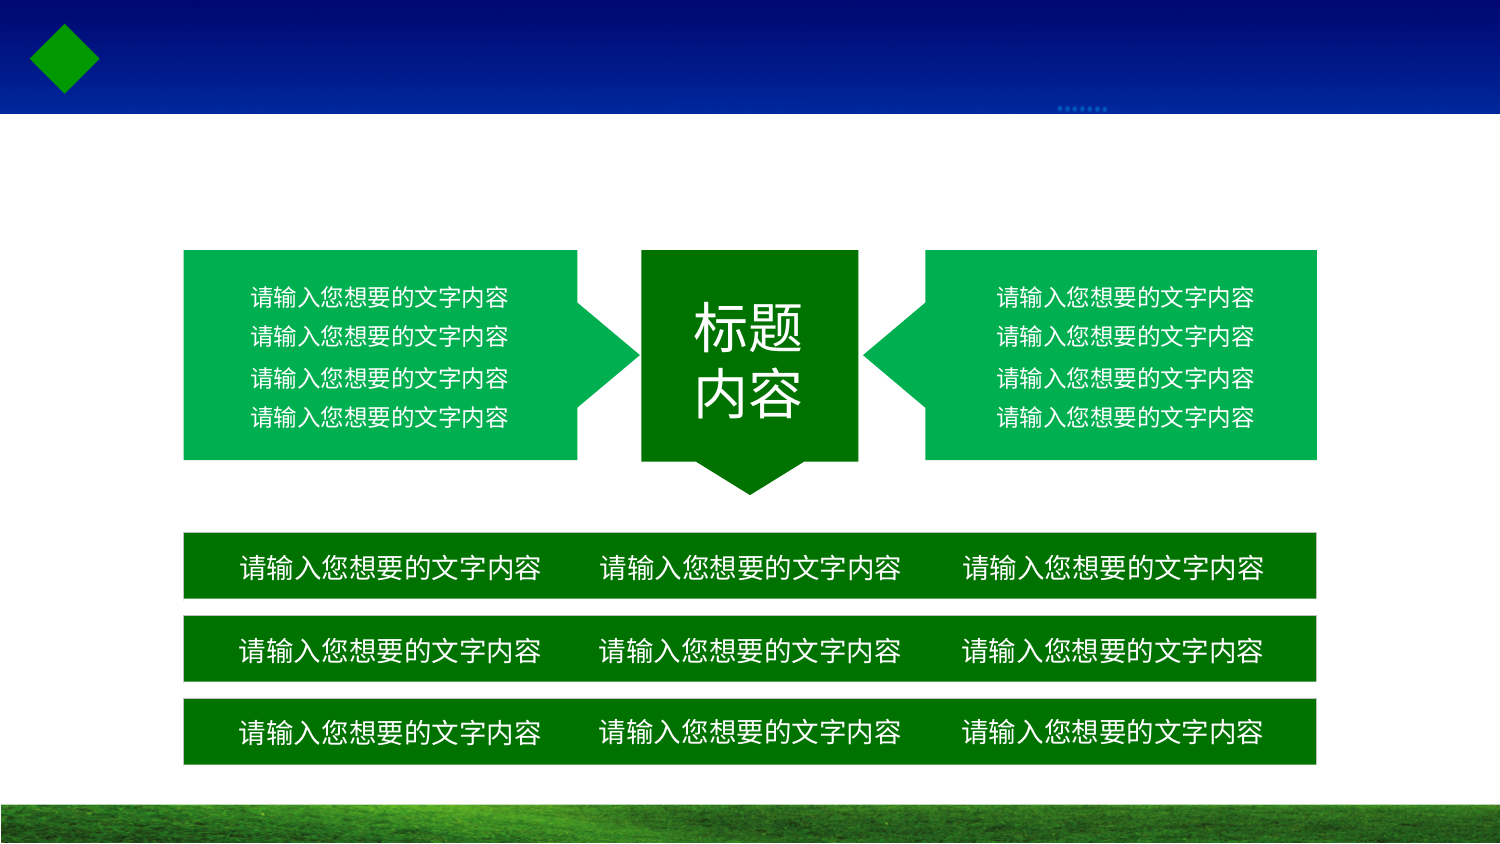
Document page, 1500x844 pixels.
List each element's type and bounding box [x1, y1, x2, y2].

text_box [183, 698, 1317, 767]
text_box [641, 250, 859, 496]
text_box [183, 532, 1317, 601]
picture [0, 0, 1500, 114]
text_box [183, 250, 640, 461]
text_box [183, 615, 1317, 684]
text_box [862, 250, 1317, 461]
picture [0, 805, 1500, 844]
